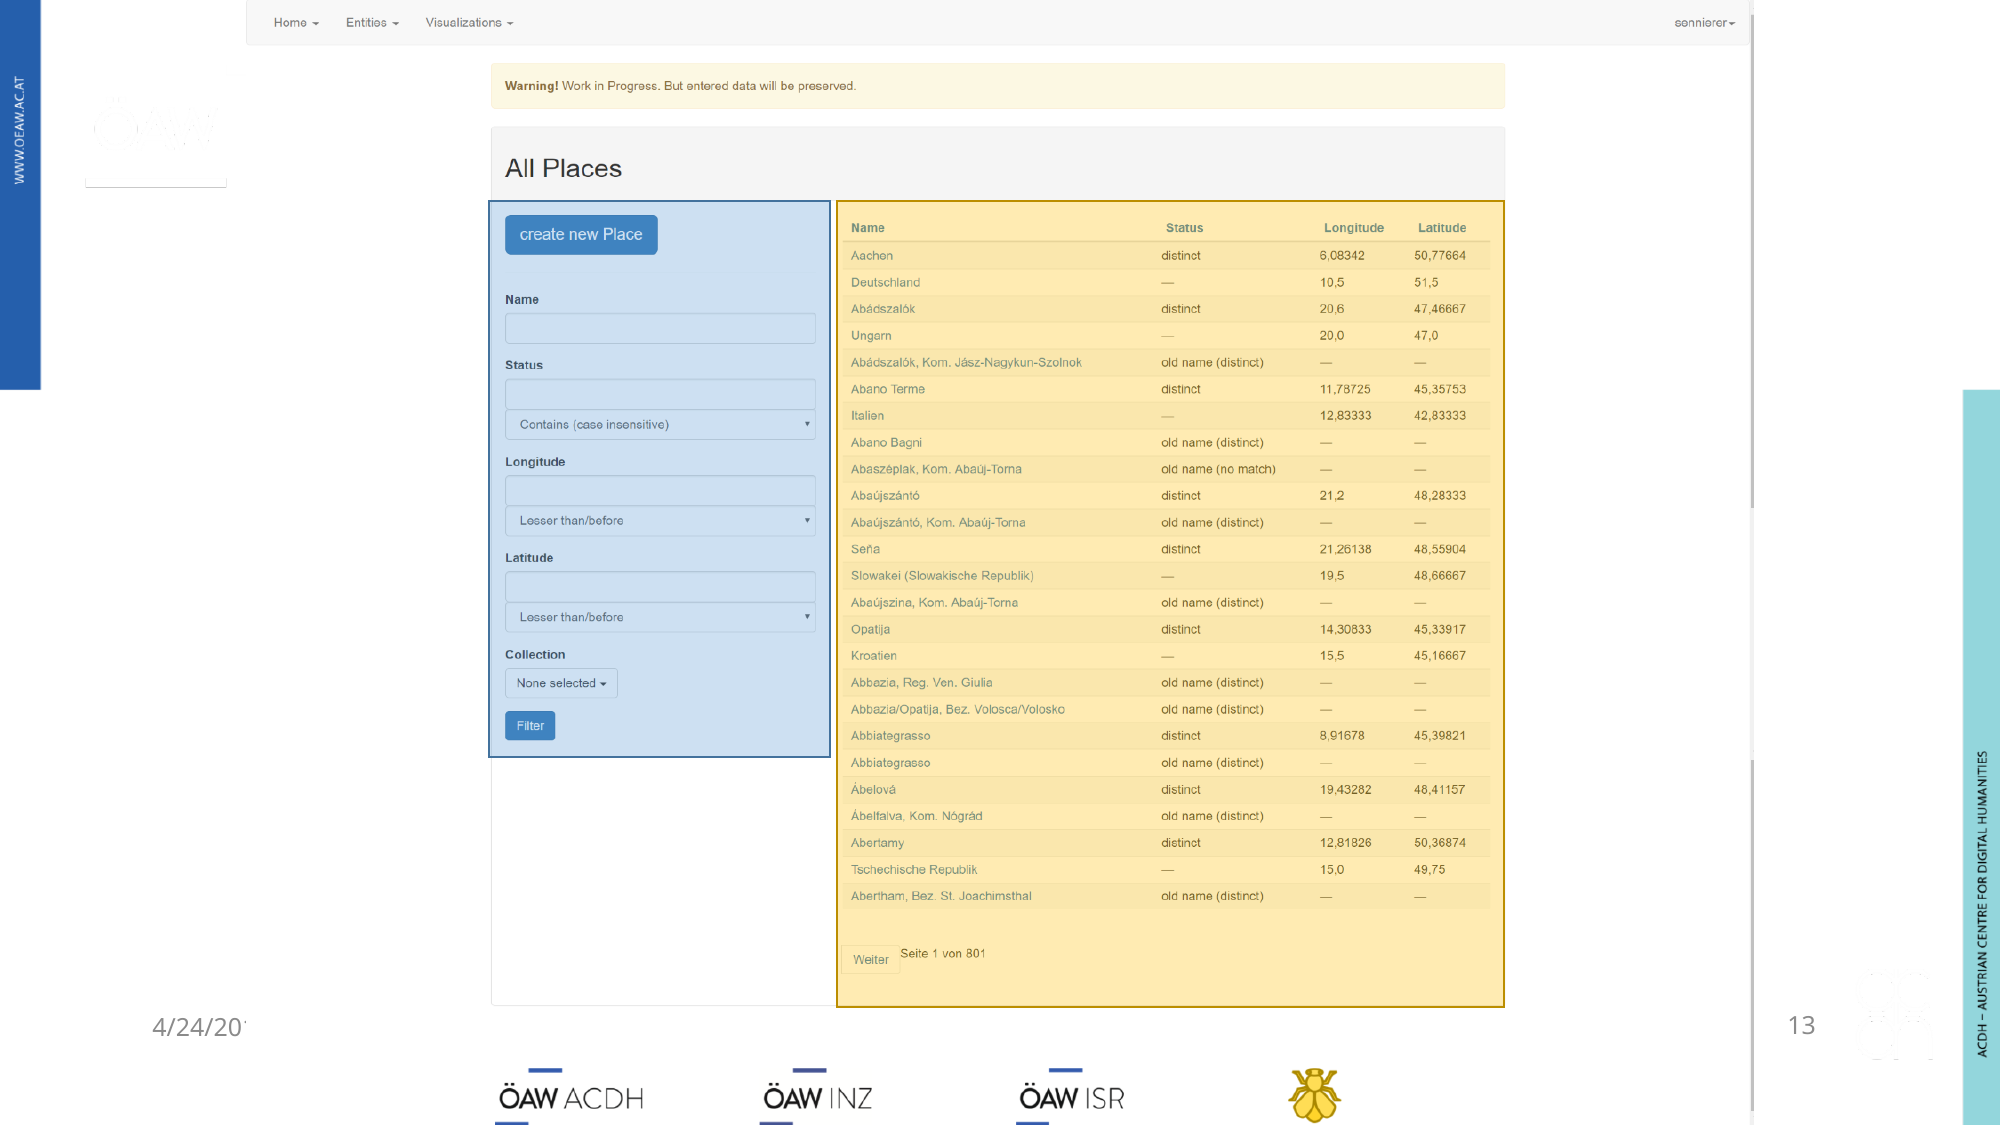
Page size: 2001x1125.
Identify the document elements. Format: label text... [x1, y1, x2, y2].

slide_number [137, 996, 246, 1057]
picture [0, 0, 2000, 1125]
slide_number 13 [1754, 996, 1831, 1057]
